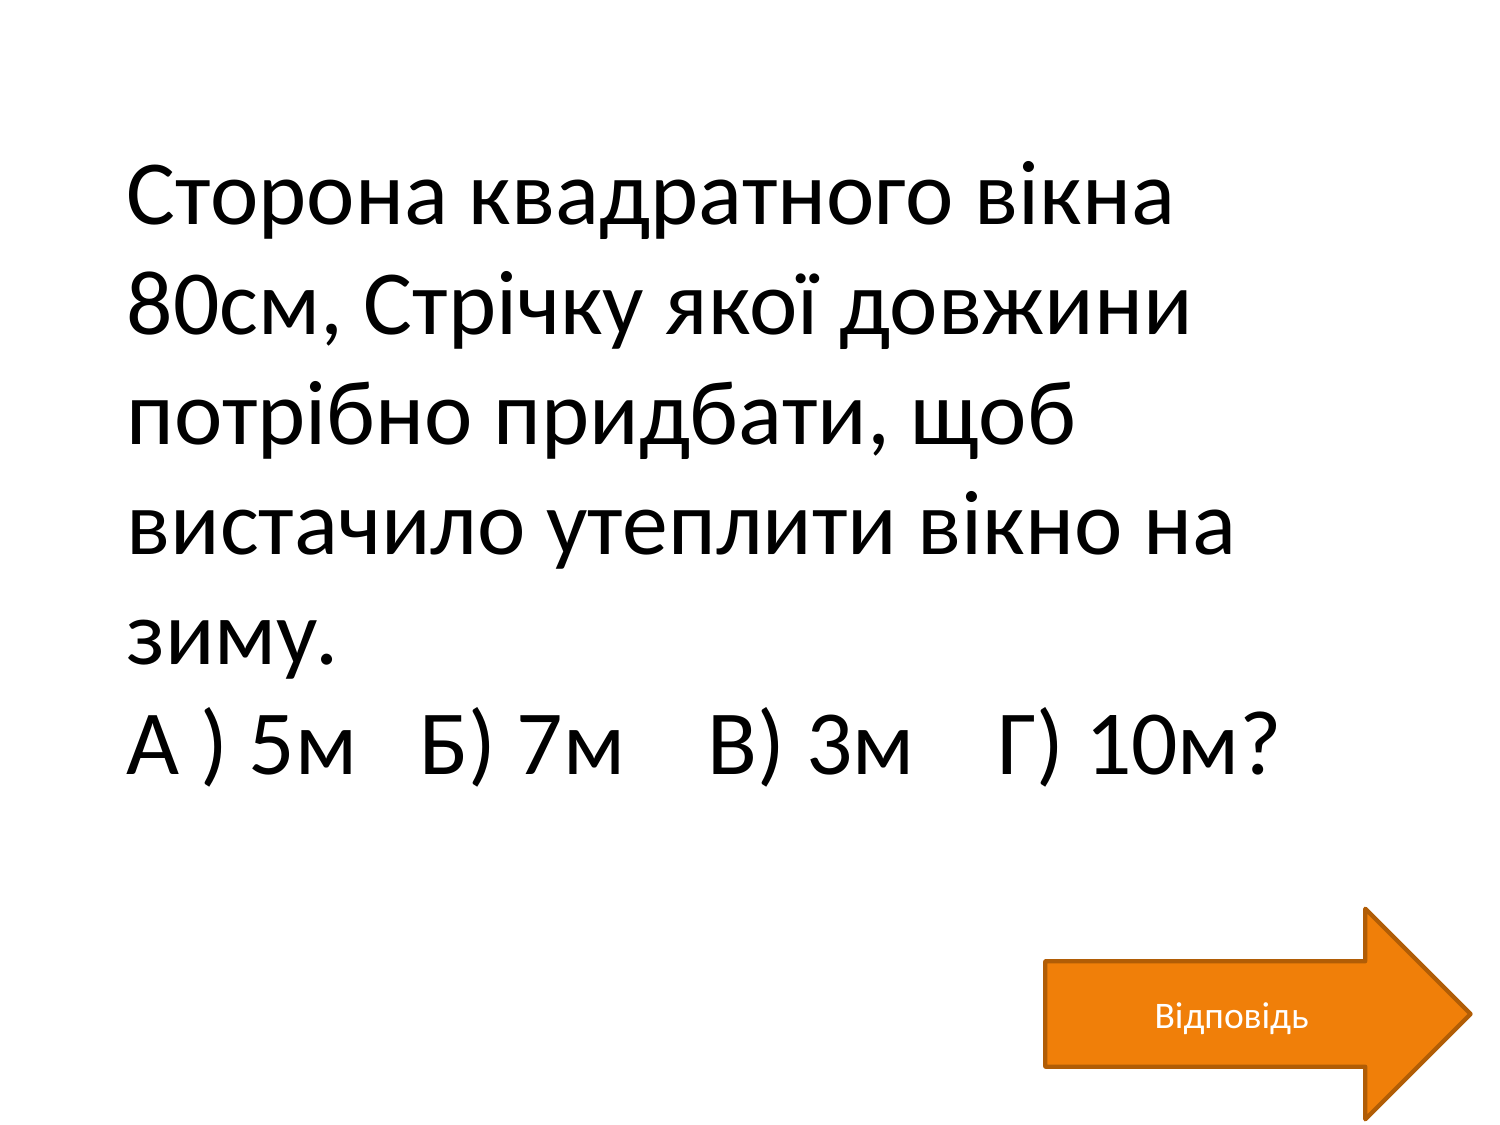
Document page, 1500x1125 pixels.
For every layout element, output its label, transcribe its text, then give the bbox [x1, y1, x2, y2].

text_box Сторона квадратного вікна 80см, Стрічку якої довжини потрібно придбати, щоб вистачило утеплити вікно на зиму. А ) 5м Б) 7м В) 3м Г) 10м? [112, 125, 1306, 845]
text_box Відповідь [1043, 906, 1473, 1122]
